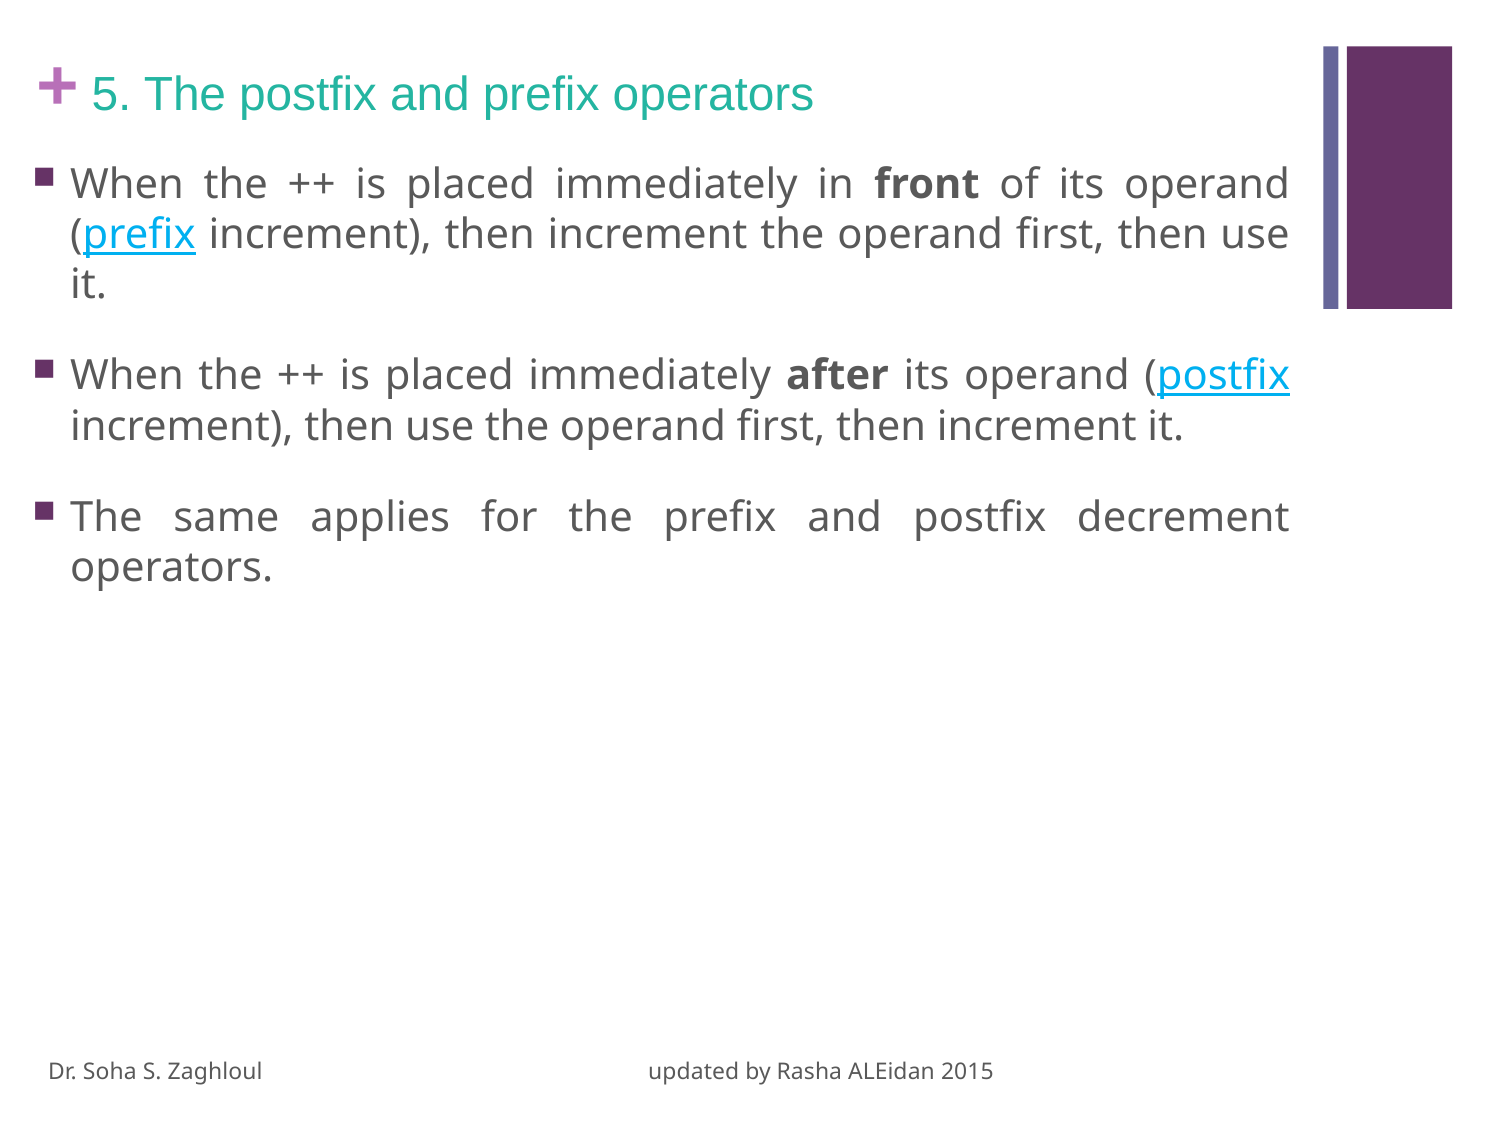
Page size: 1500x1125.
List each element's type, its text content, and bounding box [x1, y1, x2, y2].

list When the ++ is placed immediately in front of its operand (prefix increment), then increment the operand first, then use it. When the ++ is placed immediately after its operand (postfix increment), then use the operand first, then increment it. The same applies for the prefix and postfix decrement operators. [17, 149, 1306, 1059]
title 5. The postfix and prefix operators [76, 54, 1390, 128]
footer Dr. Soha S. Zaghloul updated by Rasha ALEidan 2015 [33, 1053, 1038, 1114]
